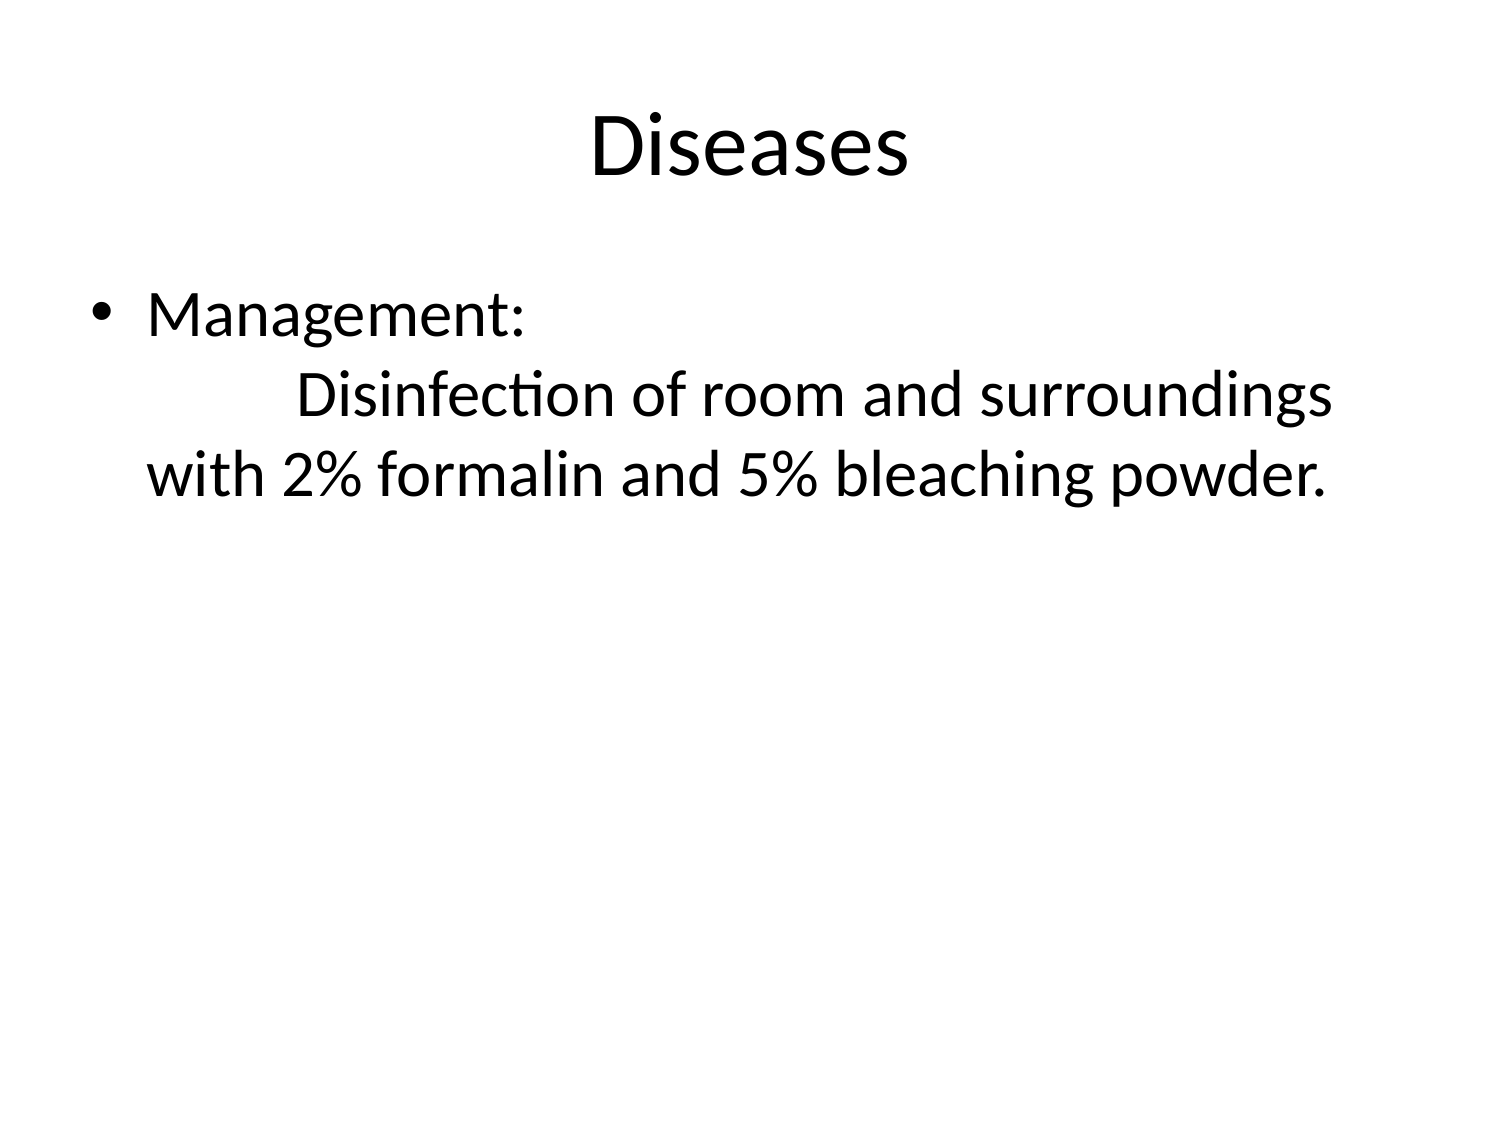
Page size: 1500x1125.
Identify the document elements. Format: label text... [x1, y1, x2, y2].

list Management: Disinfection of room and surroundings with 2% formalin and 5% bleaching powder. [75, 262, 1425, 1005]
title Diseases [75, 45, 1425, 233]
